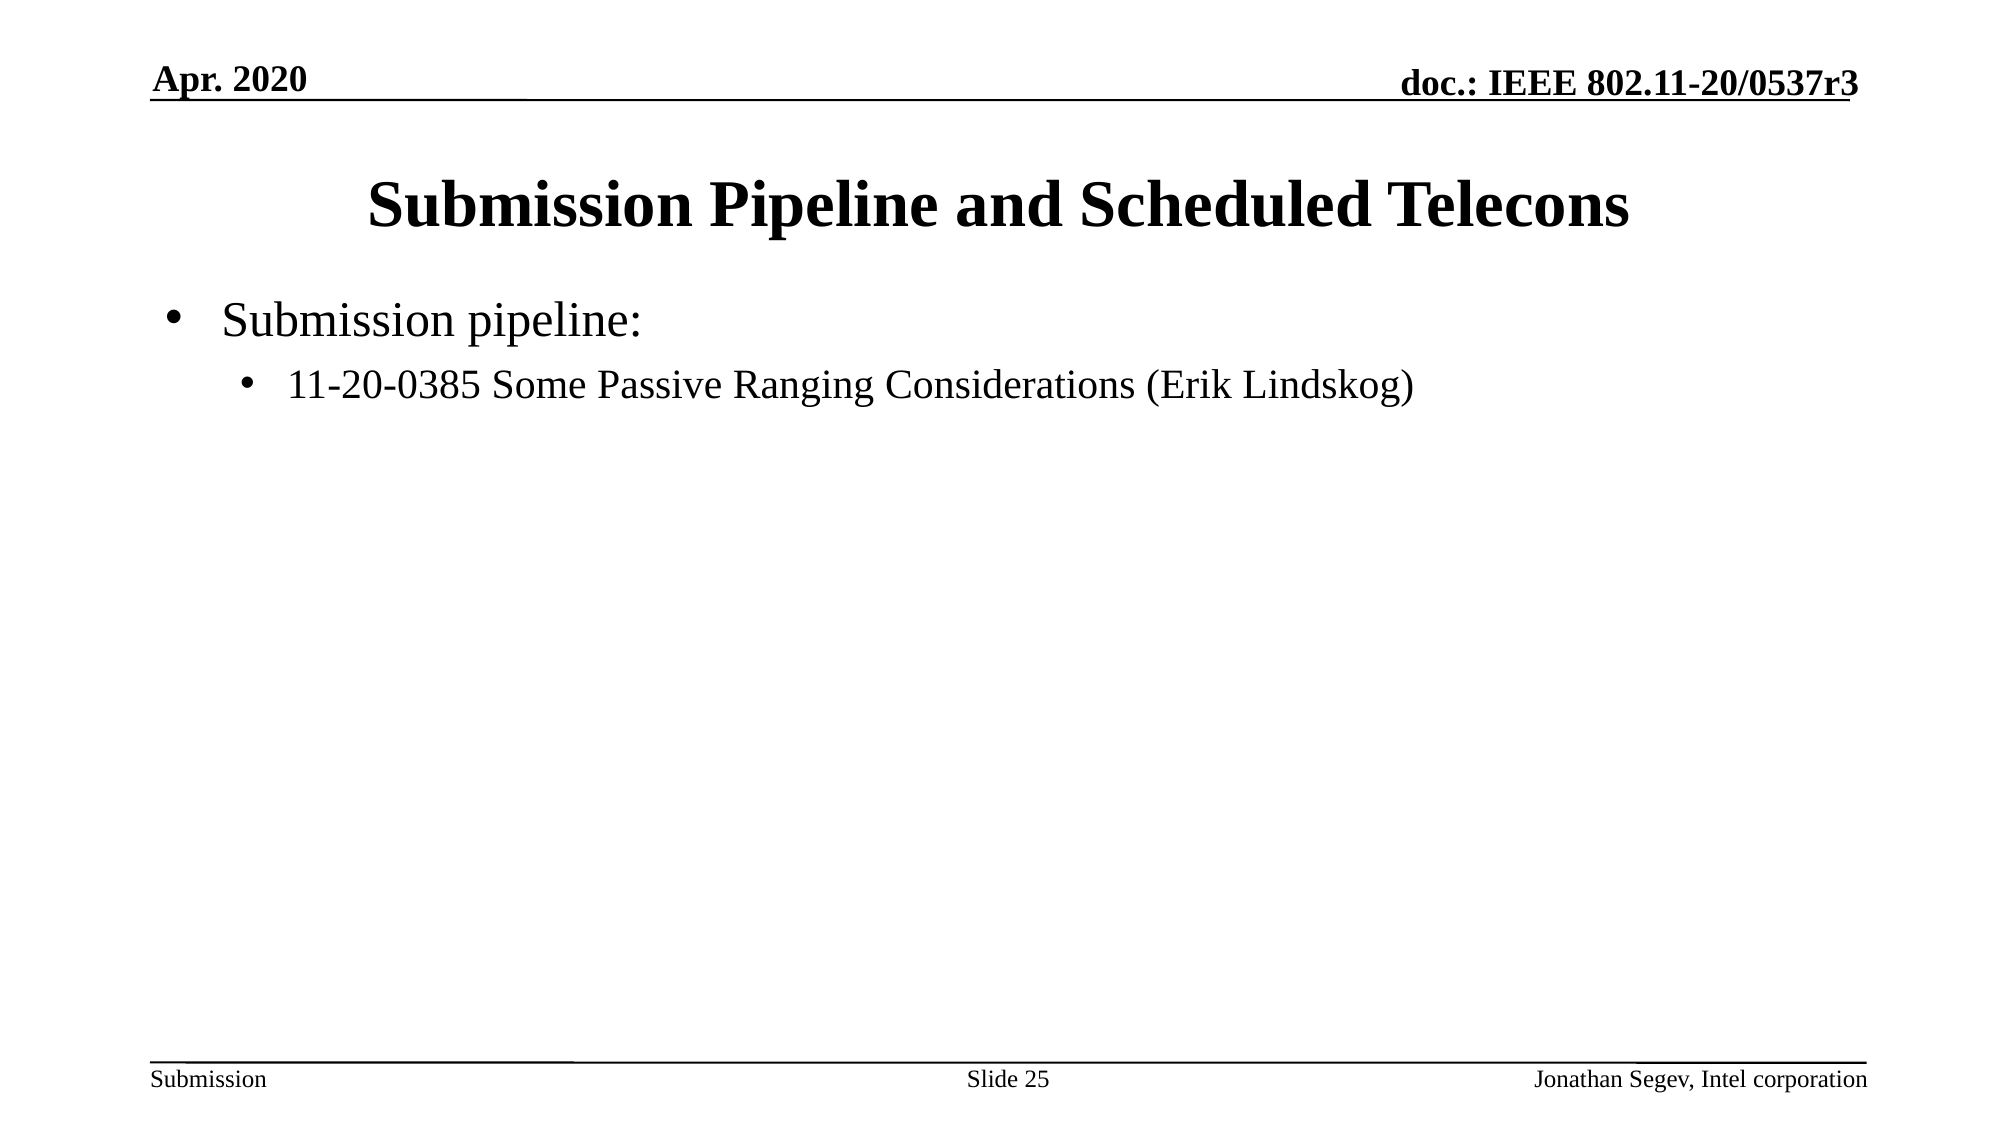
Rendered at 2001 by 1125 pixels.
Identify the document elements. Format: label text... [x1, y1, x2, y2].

title Submission Pipeline and Scheduled Telecons [149, 112, 1850, 278]
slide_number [152, 54, 563, 100]
slide_number Slide 25 [950, 1061, 1067, 1123]
list Submission pipeline: 11-20-0385 Some Passive Ranging Considerations (Erik Lindskog) [149, 278, 1850, 670]
footer Jonathan Segev, Intel corporation [1171, 1061, 1869, 1093]
